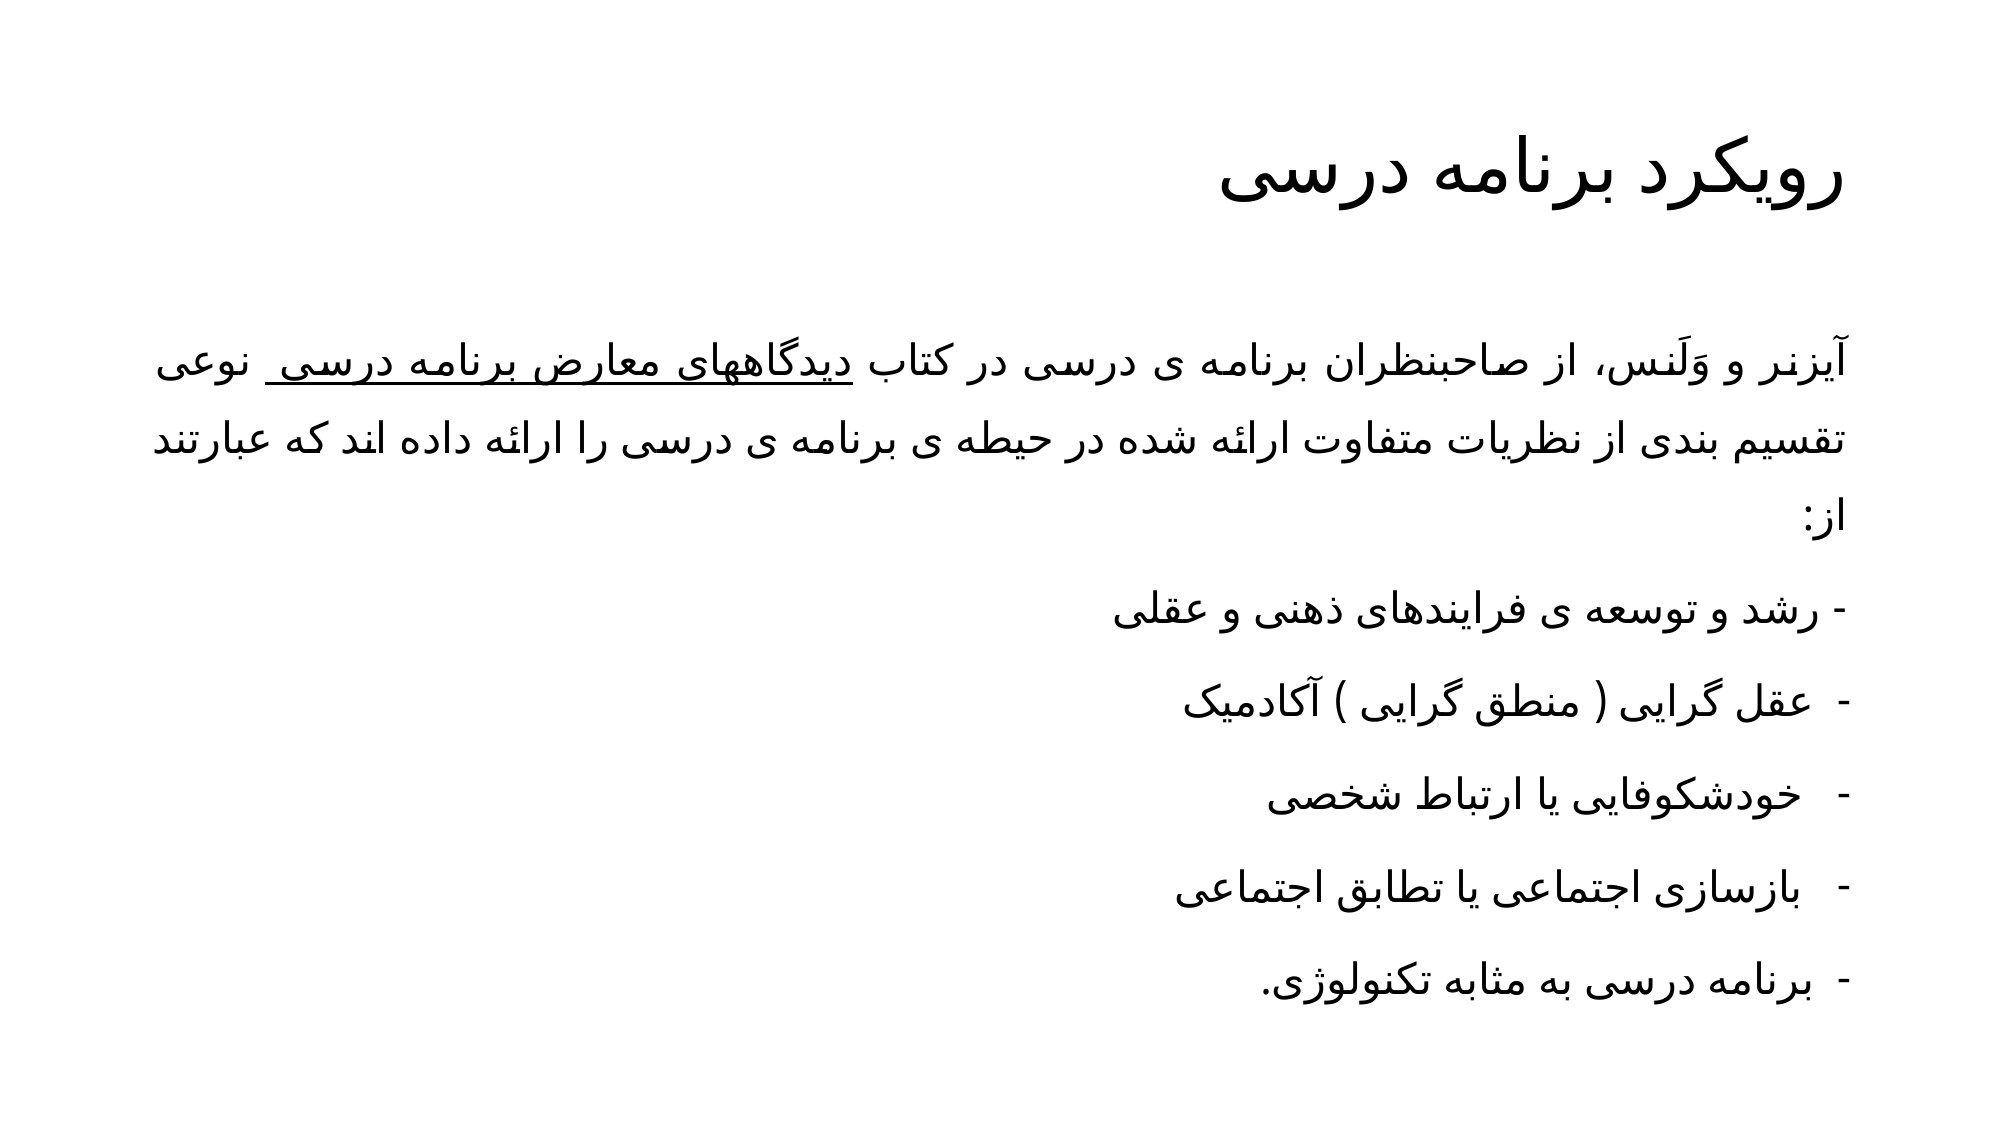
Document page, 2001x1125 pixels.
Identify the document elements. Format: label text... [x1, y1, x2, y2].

title رویکرد برنامه درسی [137, 59, 1863, 278]
list آیزنر و وَلَنس، از صاحبنظران برنامه ی درسی در کتاب دیدگاههای معارض برنامه درسی نوعی تقسیم بندی از نظریات متفاوت ارائه شده در حیطه ی برنامه ی درسی را ارائه داده اند که عبارتند از: - رشد و توسعه ی فرایندهای ذهنی و عقلی عقل گرایی ( منطق گرایی ) آکادمیک خودشکوفایی یا ارتباط شخصی بازسازی اجتماعی یا تطابق اجتماعی برنامه درسی به مثابه تکنولوژی. [137, 299, 1863, 1014]
